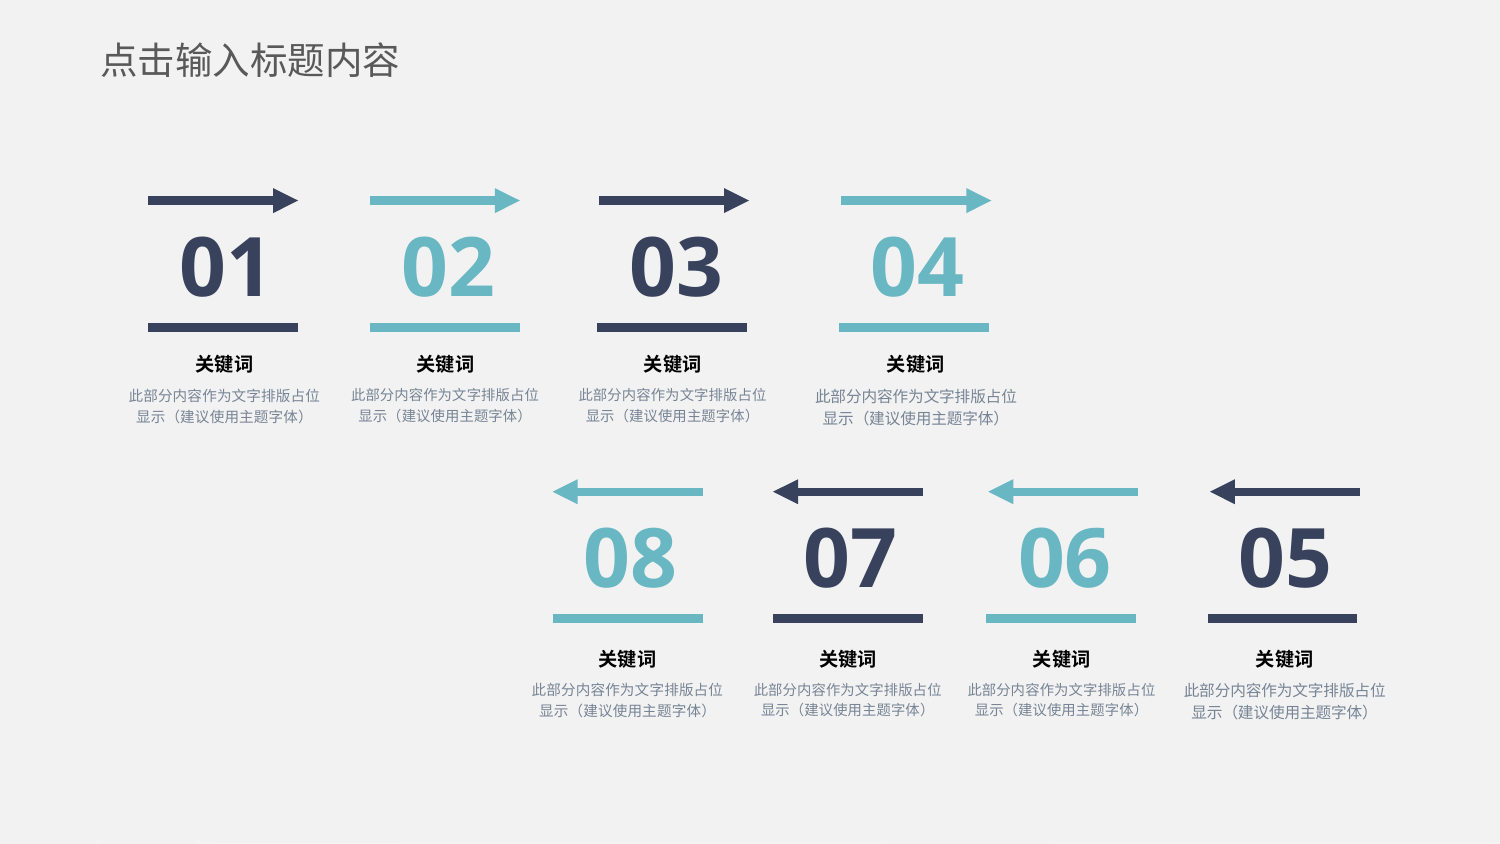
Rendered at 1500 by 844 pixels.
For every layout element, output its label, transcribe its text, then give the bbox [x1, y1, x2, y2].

text_box 点击输入标题内容 [100, 28, 450, 91]
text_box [112, 200, 1033, 439]
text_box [515, 491, 1402, 733]
